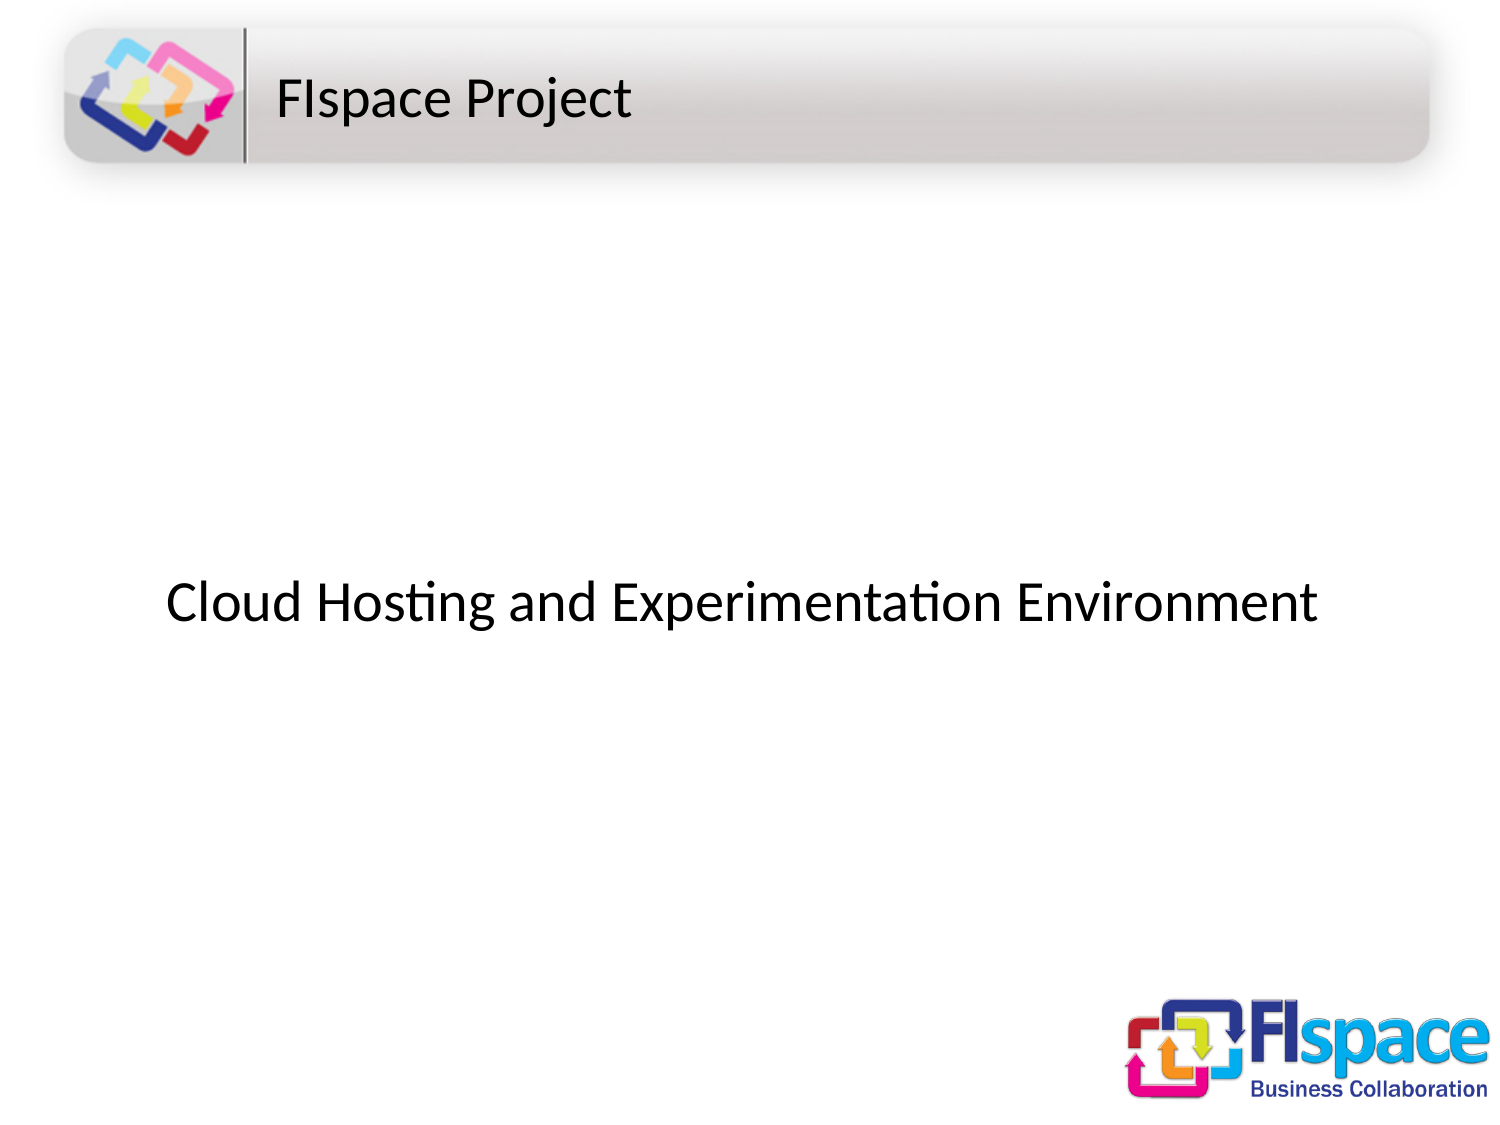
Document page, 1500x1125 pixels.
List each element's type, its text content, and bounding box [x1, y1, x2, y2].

picture [1118, 993, 1496, 1101]
picture [0, 0, 1500, 253]
list Cloud Hosting and Experimentation Environment [75, 208, 1425, 988]
title FIspace Project [261, 39, 1401, 149]
